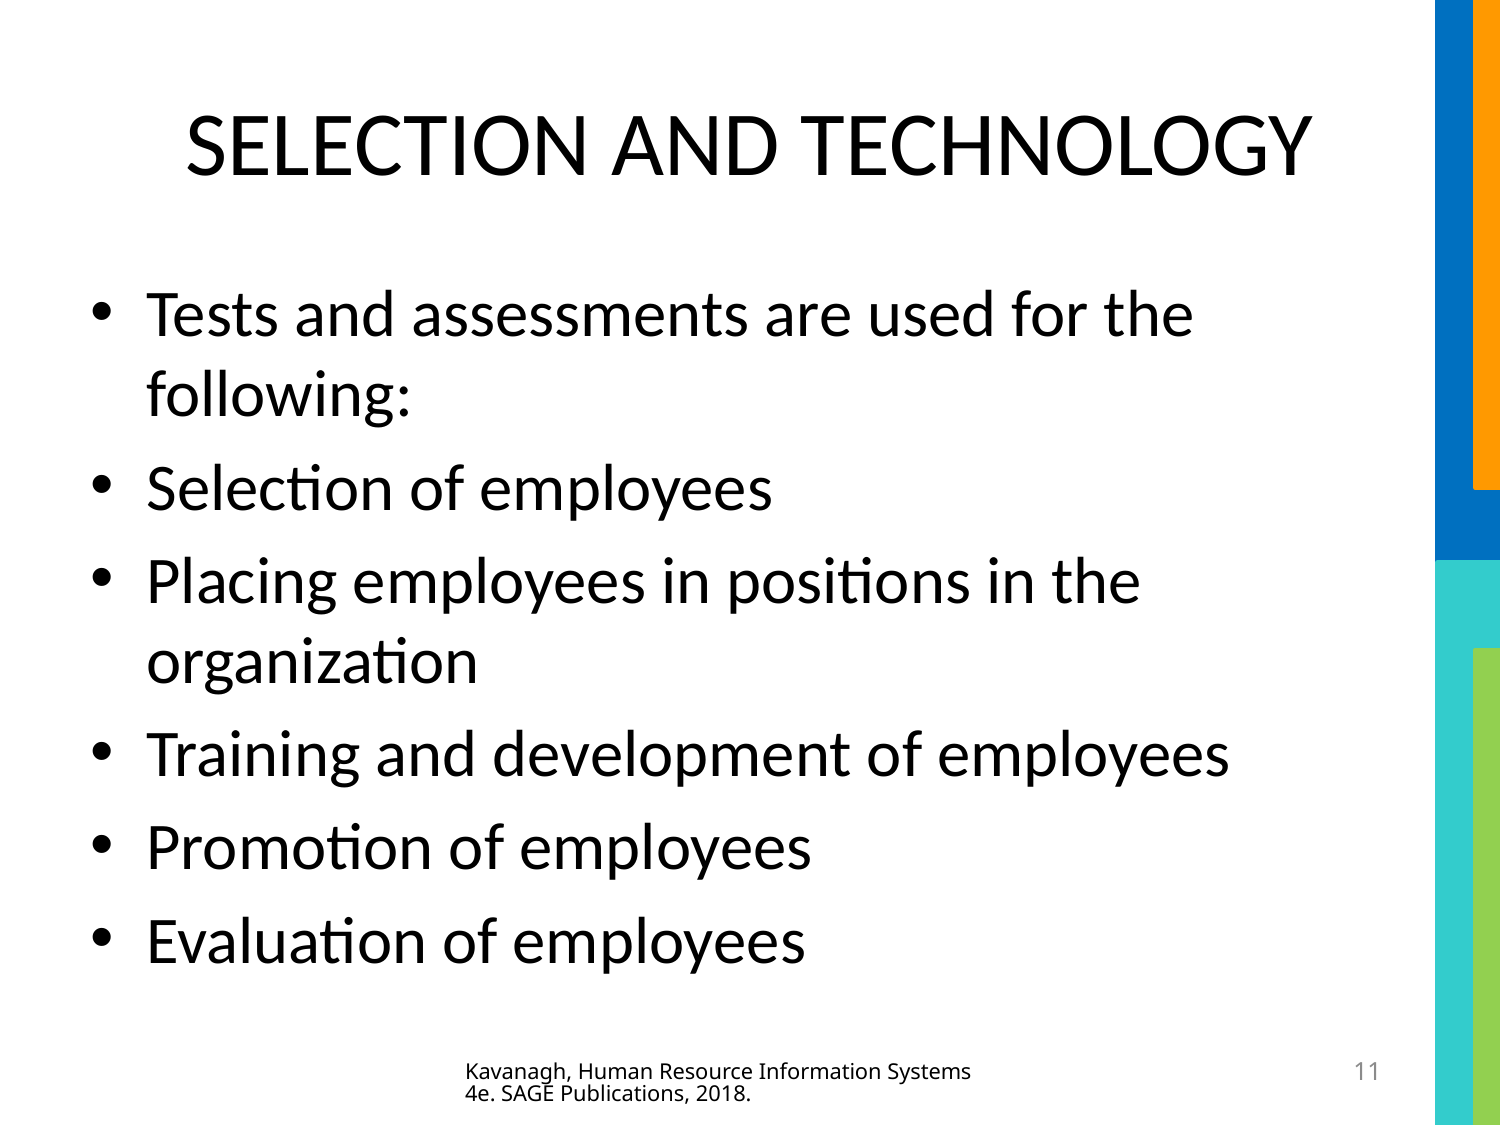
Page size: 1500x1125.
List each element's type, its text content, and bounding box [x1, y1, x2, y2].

footer Kavanagh, Human Resource Information Systems 4e. SAGE Publications, 2018. [450, 1042, 1004, 1103]
list Tests and assessments are used for the following: Selection of employees Placing employees in positions in the organization Training and development of employees Promotion of employees Evaluation of employees [75, 262, 1425, 1005]
title SELECTION AND TECHNOLOGY [75, 45, 1425, 233]
slide_number 11 [1059, 1042, 1397, 1103]
